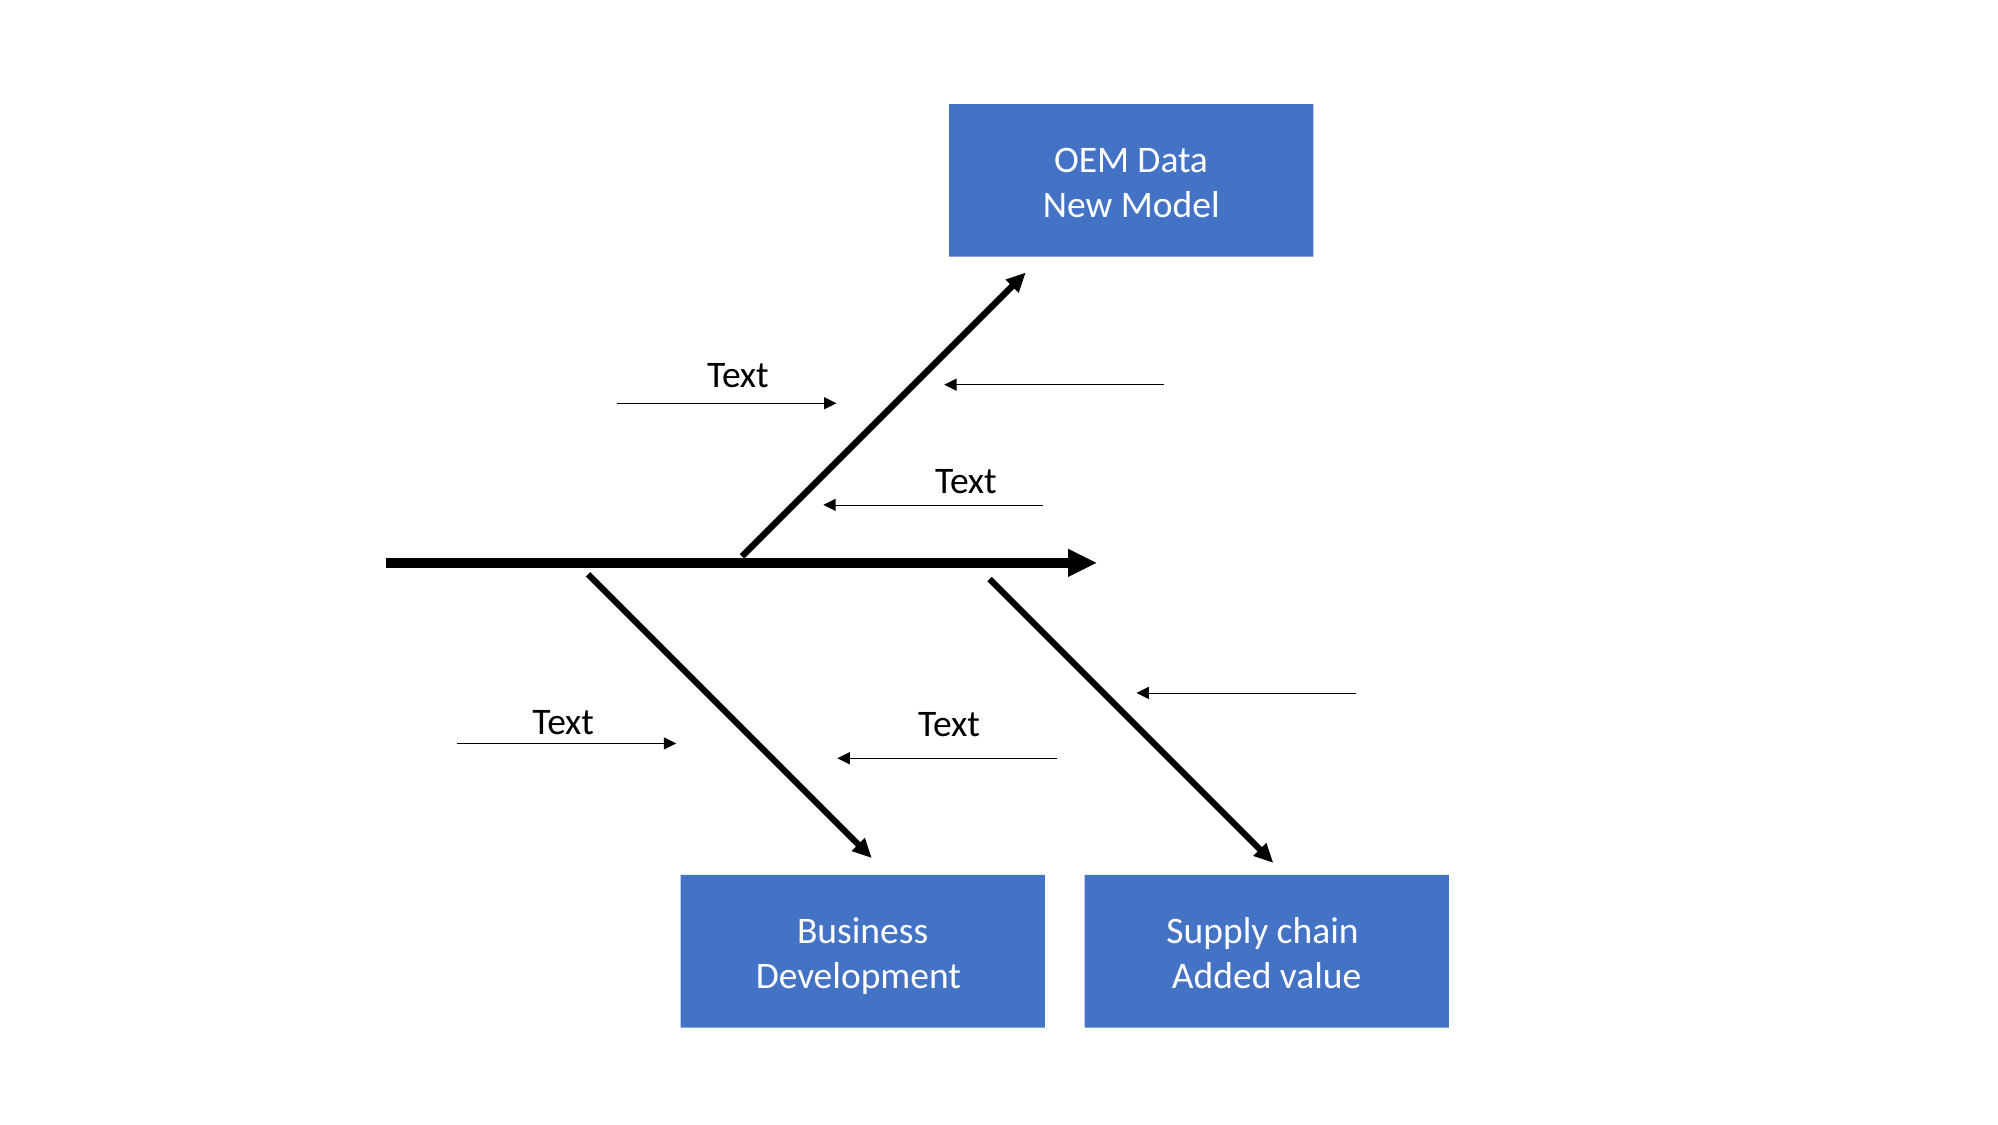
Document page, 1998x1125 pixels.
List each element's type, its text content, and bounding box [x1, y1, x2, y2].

text_box OEM Data New Model [948, 103, 1314, 258]
text_box Text [517, 744, 588, 750]
text_box Text [517, 689, 588, 743]
text_box Text [903, 691, 989, 751]
text_box Text [692, 342, 741, 402]
text_box Business Development [680, 874, 1046, 1029]
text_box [989, 579, 1273, 863]
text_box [741, 272, 1026, 557]
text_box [588, 574, 872, 858]
text_box Supply chain Added value [1084, 874, 1450, 1029]
